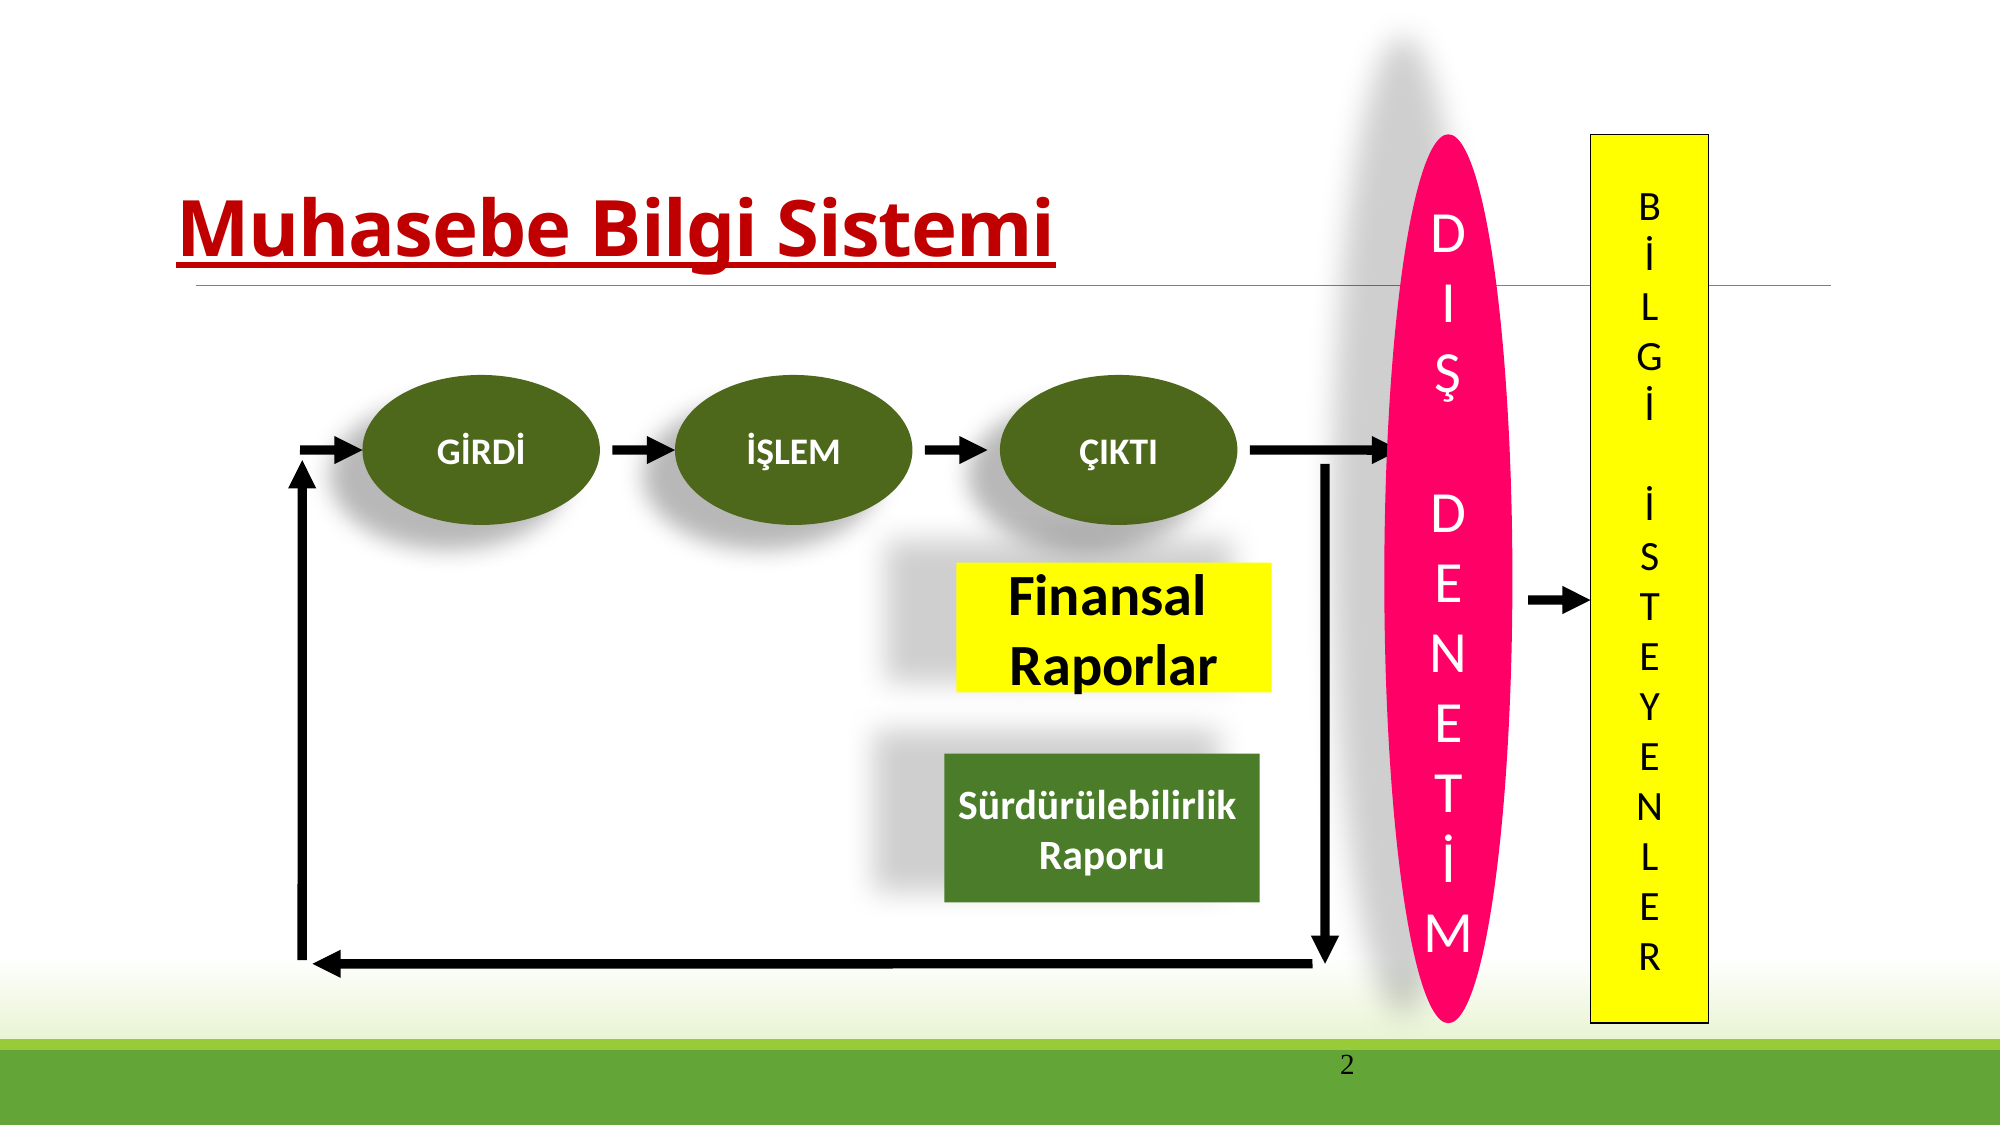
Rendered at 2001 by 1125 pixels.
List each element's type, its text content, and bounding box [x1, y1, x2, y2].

text_box İŞLEM [674, 374, 913, 525]
slide_number 2 [1057, 1025, 1370, 1100]
text_box B İ L G İ İ S T E Y E N L E R [1590, 134, 1709, 1024]
text_box ÇIKTI [999, 374, 1238, 525]
text_box Sürdürülebilirlik Raporu [944, 753, 1260, 903]
text_box D I Ş D E N E T İ M [1384, 134, 1513, 1024]
text_box GİRDİ [362, 374, 600, 525]
text_box [612, 443, 676, 457]
text_box [299, 443, 363, 457]
title Muhasebe Bilgi Sistemi [161, 137, 1139, 280]
text_box [1528, 593, 1591, 607]
text_box Finansal Raporlar [956, 562, 1272, 693]
text_box [924, 443, 988, 457]
text_box [1318, 747, 1332, 964]
text_box [296, 460, 309, 961]
text_box [312, 957, 1313, 971]
